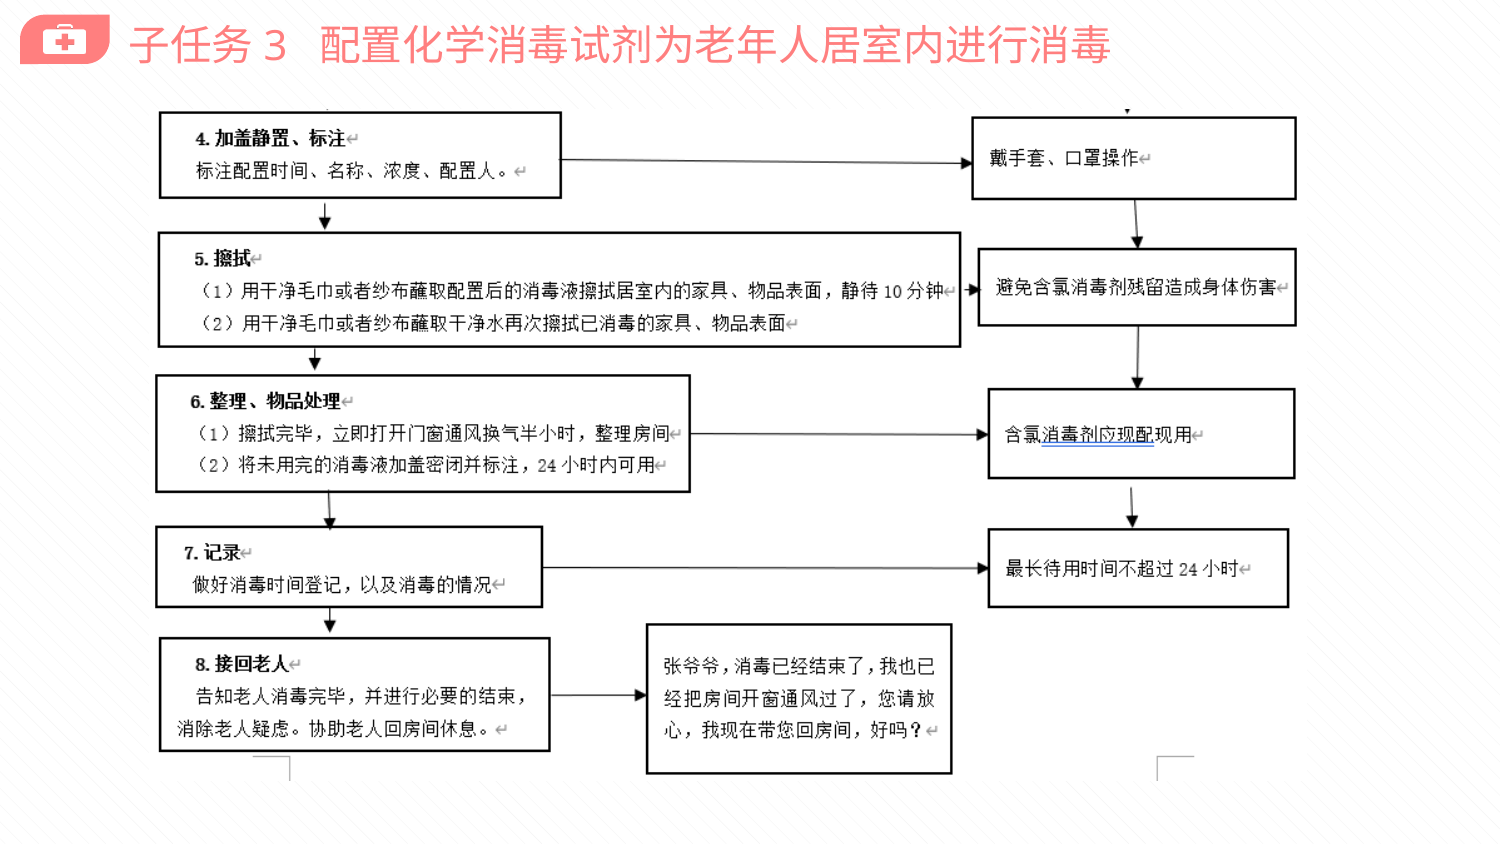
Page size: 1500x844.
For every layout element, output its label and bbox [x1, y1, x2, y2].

text_box [19, 11, 1254, 78]
picture [149, 109, 1307, 781]
